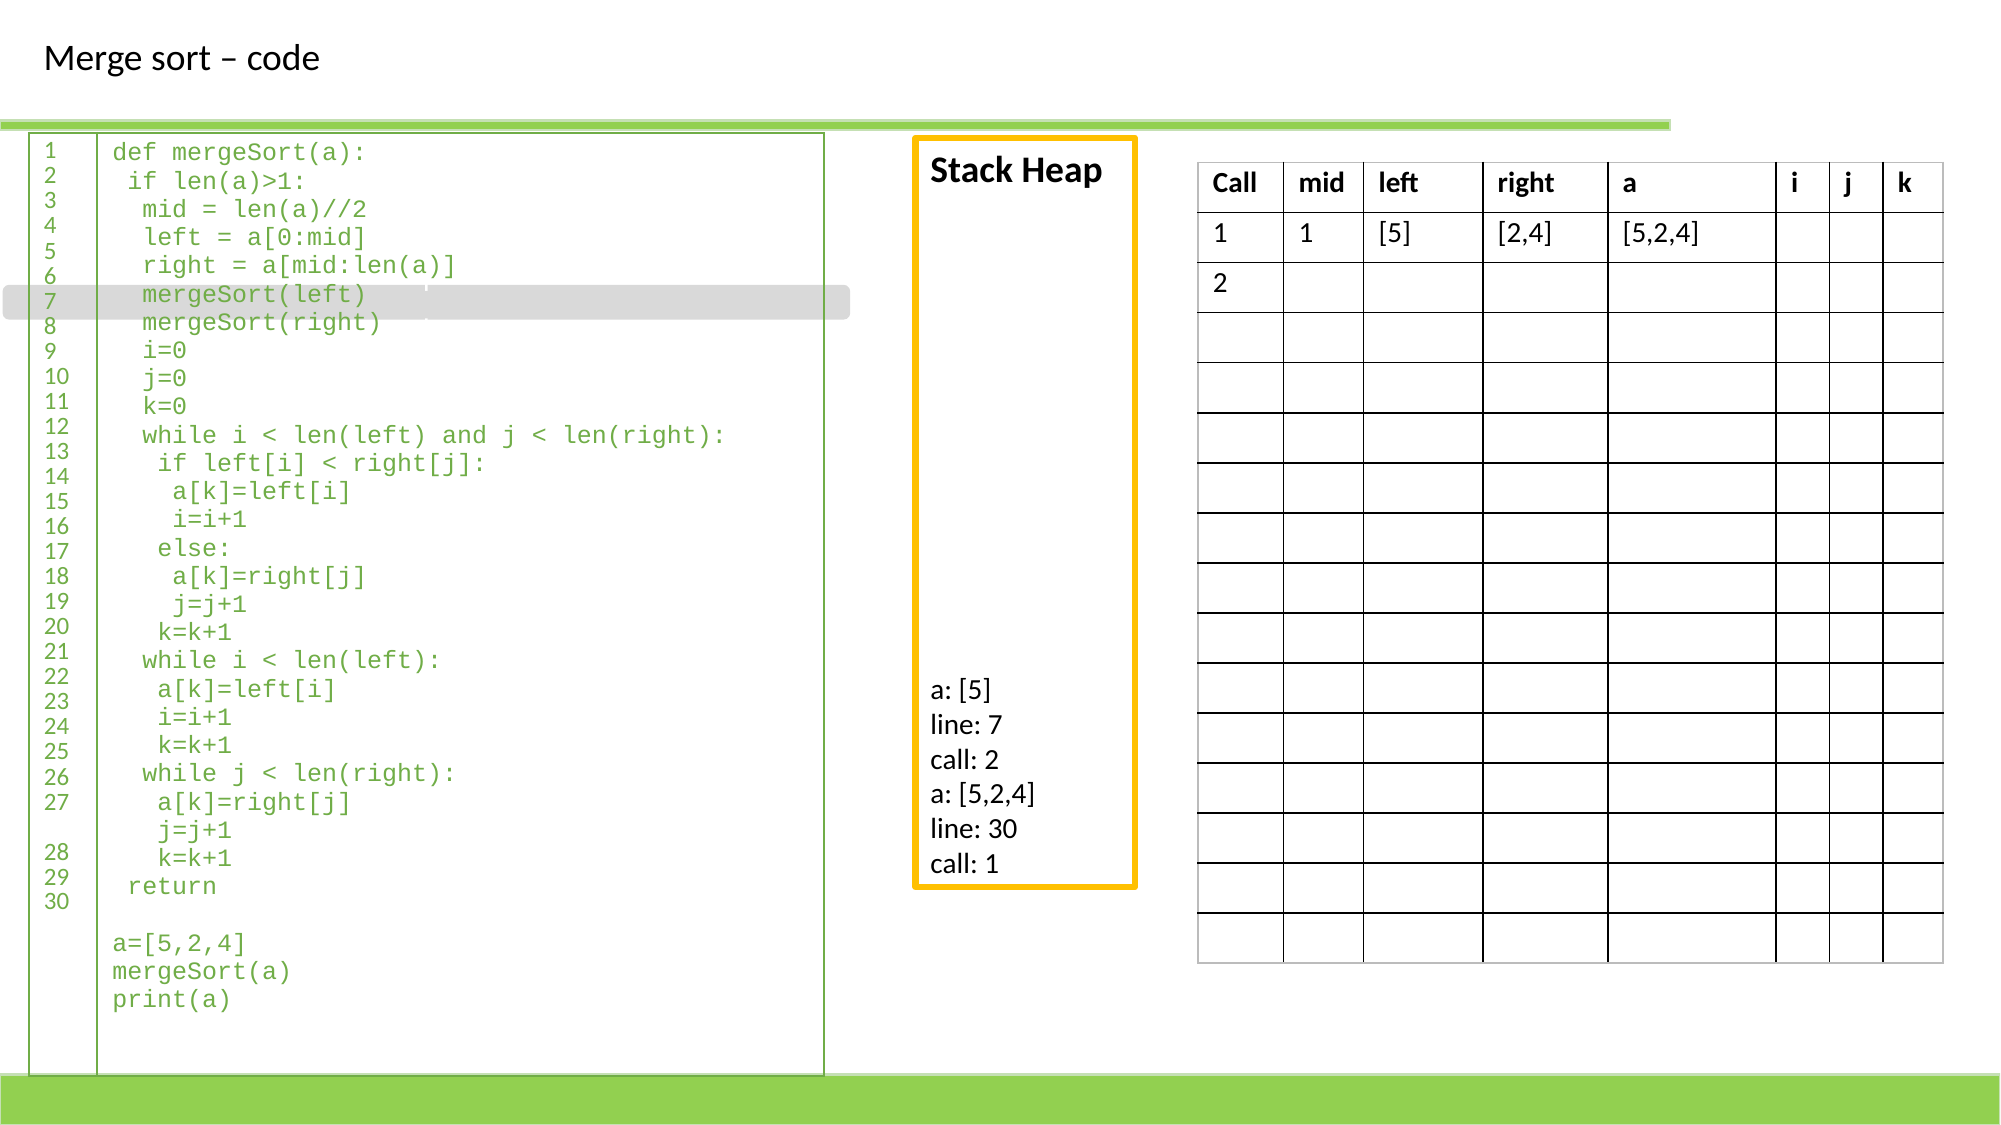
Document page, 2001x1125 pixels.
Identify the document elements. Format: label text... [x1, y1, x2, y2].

table_cell [1830, 363, 1882, 412]
table_header i [1777, 163, 1829, 212]
table_cell [1830, 464, 1882, 512]
table_header mid [1284, 163, 1363, 212]
table_cell 2 [1199, 263, 1283, 312]
table_cell [1777, 514, 1829, 562]
table_cell [1884, 263, 1942, 312]
table_cell [1484, 414, 1607, 462]
table_cell [1284, 764, 1363, 812]
table_cell [1777, 263, 1829, 312]
table_cell [1777, 814, 1829, 862]
table_cell [1777, 464, 1829, 512]
table_cell [1830, 263, 1882, 312]
table_cell [1884, 313, 1942, 362]
table_cell [1364, 664, 1482, 712]
table_cell [1777, 414, 1829, 462]
table_header def mergeSort(a): if len(a)>1: mid = len(a)//2 left = a[0:mid] right = a[mid:len(a)] mergeSort(left) mergeSort(right) i=0 j=0 k=0 while i < len(left) and j < len(right): if left[i] < right[j]: a[k]=left[i] i=i+1 else: a[k]=right[j] j=j+1 k=k+1 while i < len(left): a[k]=left[i] i=i+1 k=k+1 while j < len(right): a[k]=right[j] j=j+1 k=k+1 return a=[5,2,4] mergeSort(a) print(a) [98, 134, 823, 1075]
table_cell [1777, 764, 1829, 812]
table_cell 1 [1284, 213, 1363, 262]
table_cell [1284, 714, 1363, 762]
table_cell [1284, 414, 1363, 462]
table_cell [1284, 363, 1363, 412]
table_cell [1830, 664, 1882, 712]
table_cell [1199, 313, 1283, 362]
table_header Call [1199, 163, 1283, 212]
table_cell [1284, 814, 1363, 862]
table_cell [1830, 814, 1882, 862]
table_cell [1777, 614, 1829, 662]
table_cell [1199, 864, 1283, 912]
table_cell [1830, 213, 1882, 262]
table_cell [1609, 664, 1775, 712]
table_cell [1199, 814, 1283, 862]
table_cell [1199, 664, 1283, 712]
table_cell [1777, 664, 1829, 712]
table_cell [1609, 363, 1775, 412]
table_cell [1484, 363, 1607, 412]
table_header j [1830, 163, 1882, 212]
table_cell [1777, 213, 1829, 262]
table_cell [1199, 514, 1283, 562]
table_cell [1609, 764, 1775, 812]
table_cell [1830, 914, 1882, 962]
table_cell [1777, 914, 1829, 962]
table_cell [1884, 464, 1942, 512]
table_cell [1609, 464, 1775, 512]
table_cell [1364, 914, 1482, 962]
table_cell [1284, 514, 1363, 562]
table_cell [5,2,4] [1609, 213, 1775, 262]
table_cell [1884, 213, 1942, 262]
table_cell [1199, 764, 1283, 812]
table_cell [1364, 814, 1482, 862]
table_cell [1199, 464, 1283, 512]
table_cell [1484, 914, 1607, 962]
text_box + + [2, 284, 28, 320]
table_cell [1609, 263, 1775, 312]
table_cell [1484, 714, 1607, 762]
table_cell [1484, 614, 1607, 662]
table_cell [1284, 614, 1363, 662]
table_cell [1284, 664, 1363, 712]
table_cell [1830, 614, 1882, 662]
table_cell 1 [1199, 213, 1283, 262]
table_cell [1609, 814, 1775, 862]
table_cell [1609, 313, 1775, 362]
table_cell [1484, 664, 1607, 712]
table_cell [1777, 564, 1829, 612]
table_cell [1484, 564, 1607, 612]
table_cell [1609, 614, 1775, 662]
table_header 1 2 3 4 5 6 7 8 9 10 11 12 13 14 15 16 17 18 19 20 21 22 23 24 25 26 27 28 29 30 [30, 134, 96, 1075]
table_header left [1364, 163, 1482, 212]
table_cell [1484, 814, 1607, 862]
text_box + + [825, 284, 851, 320]
table_cell [1199, 614, 1283, 662]
table_cell [1364, 414, 1482, 462]
table_cell [1364, 263, 1482, 312]
table_cell [1609, 914, 1775, 962]
table_cell [1884, 363, 1942, 412]
table_cell [1284, 564, 1363, 612]
table_cell [1884, 814, 1942, 862]
table_cell [1609, 714, 1775, 762]
table_cell [1284, 914, 1363, 962]
table_cell [1484, 263, 1607, 312]
table_cell [1884, 614, 1942, 662]
table_cell [1364, 514, 1482, 562]
table_cell [1609, 864, 1775, 912]
table_cell [1284, 263, 1363, 312]
table_cell [1484, 764, 1607, 812]
table_cell [1364, 564, 1482, 612]
table_cell [1364, 363, 1482, 412]
table_cell [1884, 914, 1942, 962]
table_cell [1884, 864, 1942, 912]
table_cell [1830, 514, 1882, 562]
table_cell [1609, 414, 1775, 462]
table_header k [1884, 163, 1942, 212]
table_cell [1884, 714, 1942, 762]
table_header a [1609, 163, 1775, 212]
table_cell [1364, 714, 1482, 762]
table_cell [1199, 363, 1283, 412]
text_box Merge sort – code [28, 25, 1072, 86]
table_cell [1777, 363, 1829, 412]
table_cell [1484, 464, 1607, 512]
table_cell [1830, 414, 1882, 462]
text_box Stack Heap a: [5] line: 7 call: 2 a: [5,2,4] line: 30 call: 1 [915, 137, 1135, 888]
table_cell [1884, 564, 1942, 612]
table_cell [1830, 764, 1882, 812]
table_cell [1199, 414, 1283, 462]
table_cell [1777, 714, 1829, 762]
table_cell [1364, 313, 1482, 362]
table_cell [1284, 864, 1363, 912]
table_cell [5] [1364, 213, 1482, 262]
table_cell [1777, 864, 1829, 912]
table_cell [1284, 464, 1363, 512]
table_cell [1364, 864, 1482, 912]
table_cell [1484, 313, 1607, 362]
table_cell [1364, 764, 1482, 812]
table_cell [1199, 564, 1283, 612]
table_cell [1830, 714, 1882, 762]
table_cell [1199, 714, 1283, 762]
table_cell [1609, 514, 1775, 562]
table_cell [1830, 864, 1882, 912]
table_cell [1199, 914, 1283, 962]
table_cell [1884, 414, 1942, 462]
table_cell [1609, 564, 1775, 612]
table_cell [2,4] [1484, 213, 1607, 262]
table_header right [1484, 163, 1607, 212]
table_cell [1484, 514, 1607, 562]
table_cell [1284, 313, 1363, 362]
table_cell [1884, 514, 1942, 562]
table_cell [1884, 664, 1942, 712]
table_cell [1830, 564, 1882, 612]
table_cell [1364, 614, 1482, 662]
table_cell [1364, 464, 1482, 512]
table_cell [1484, 864, 1607, 912]
table_cell [1830, 313, 1882, 362]
table_cell [1777, 313, 1829, 362]
table_cell [1884, 764, 1942, 812]
